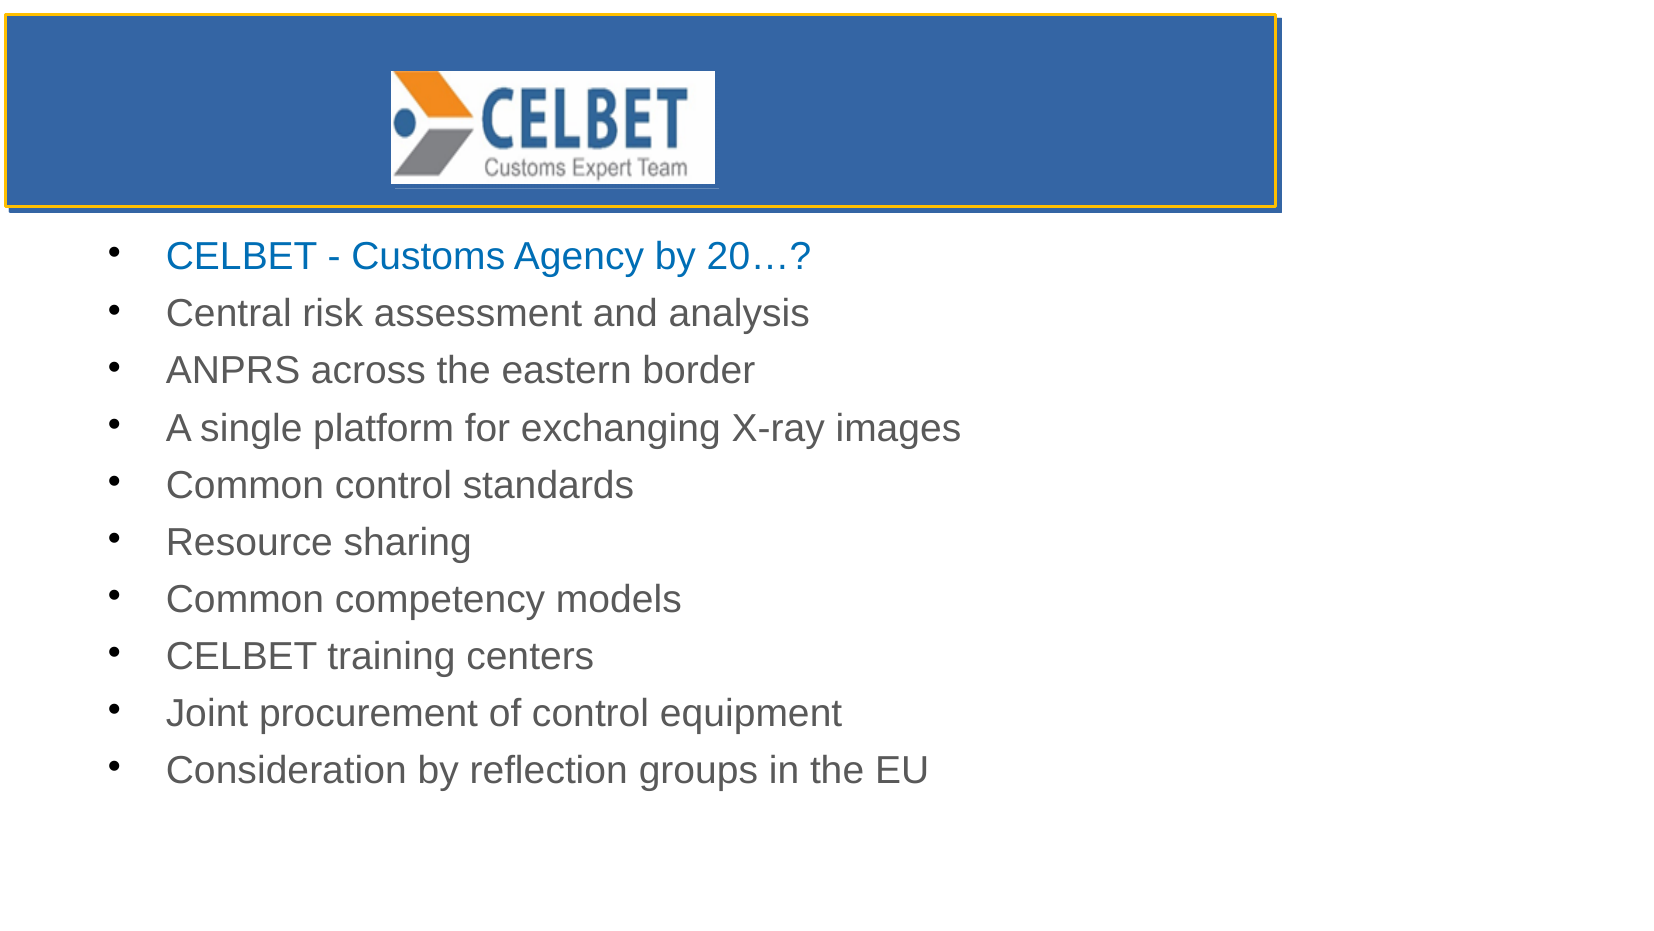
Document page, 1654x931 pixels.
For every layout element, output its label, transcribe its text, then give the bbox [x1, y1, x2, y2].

text_box [82, 34, 1235, 203]
picture [391, 71, 715, 185]
text_box CELBET - Customs Agency by 20…? Central risk assessment and analysis ANPRS across the eastern border A single platform for exchanging X-ray images Common control standards Resource sharing Common competency models CELBET training centers Joint procurement of control equipment Consideration by reflection groups in the EU [88, 236, 1565, 798]
